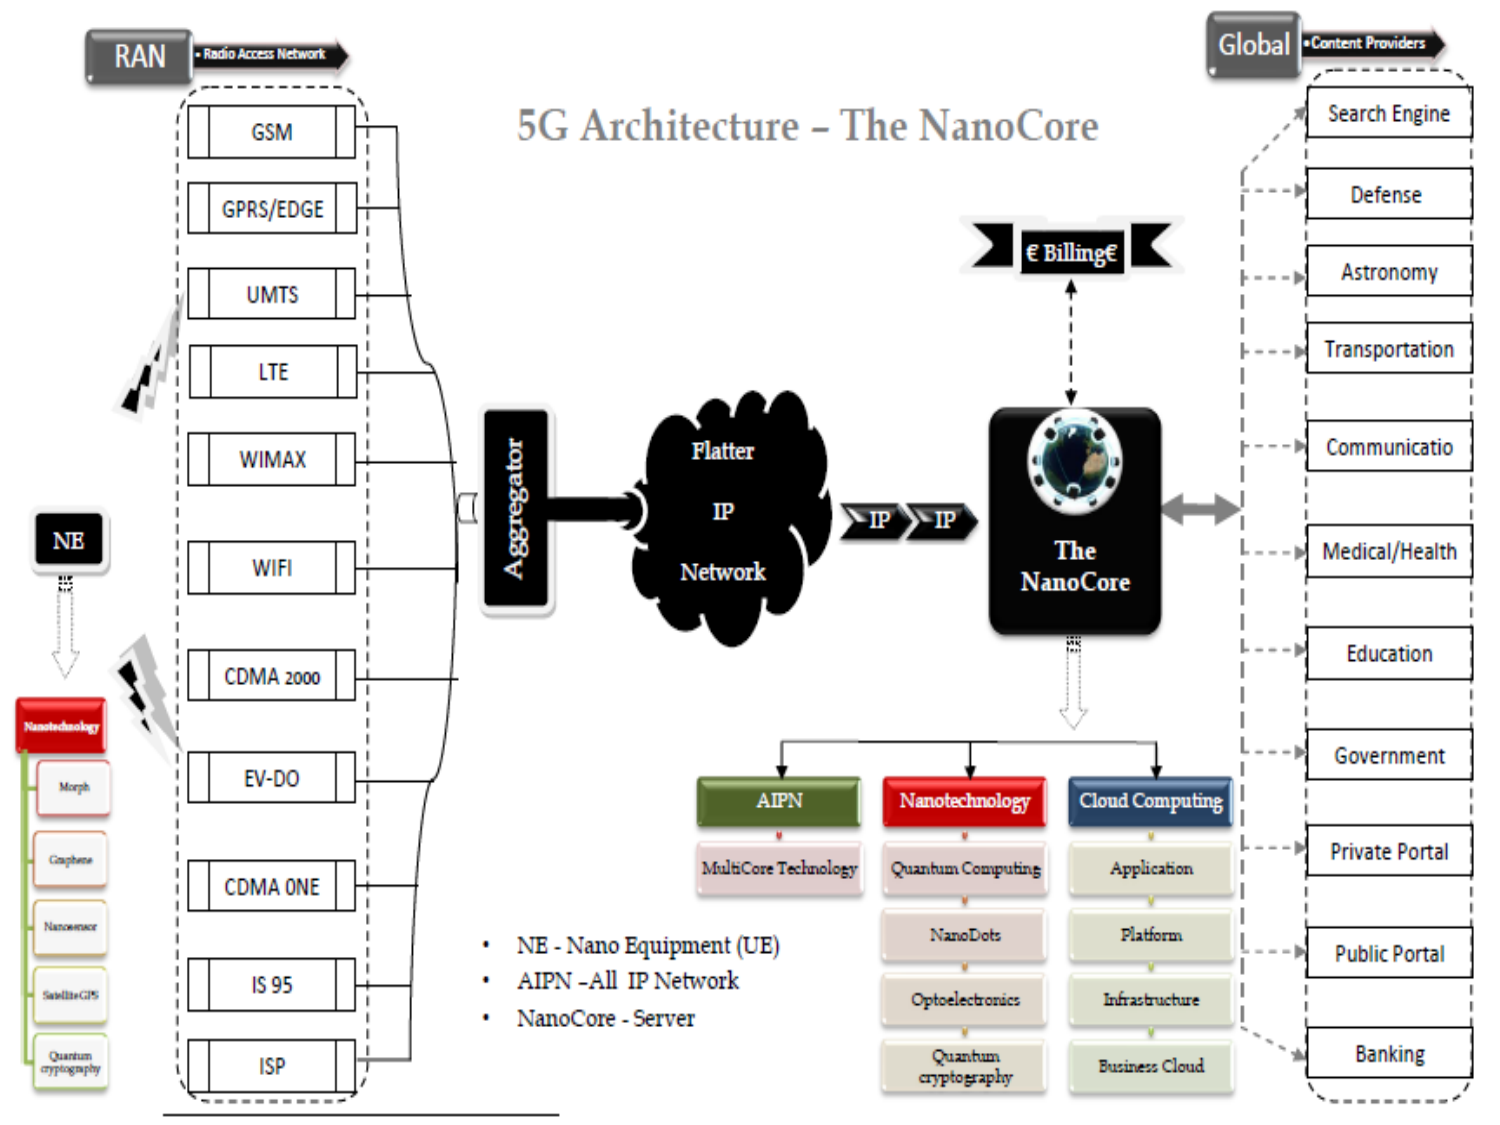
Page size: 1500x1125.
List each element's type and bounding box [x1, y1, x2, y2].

list [0, 0, 1500, 1125]
